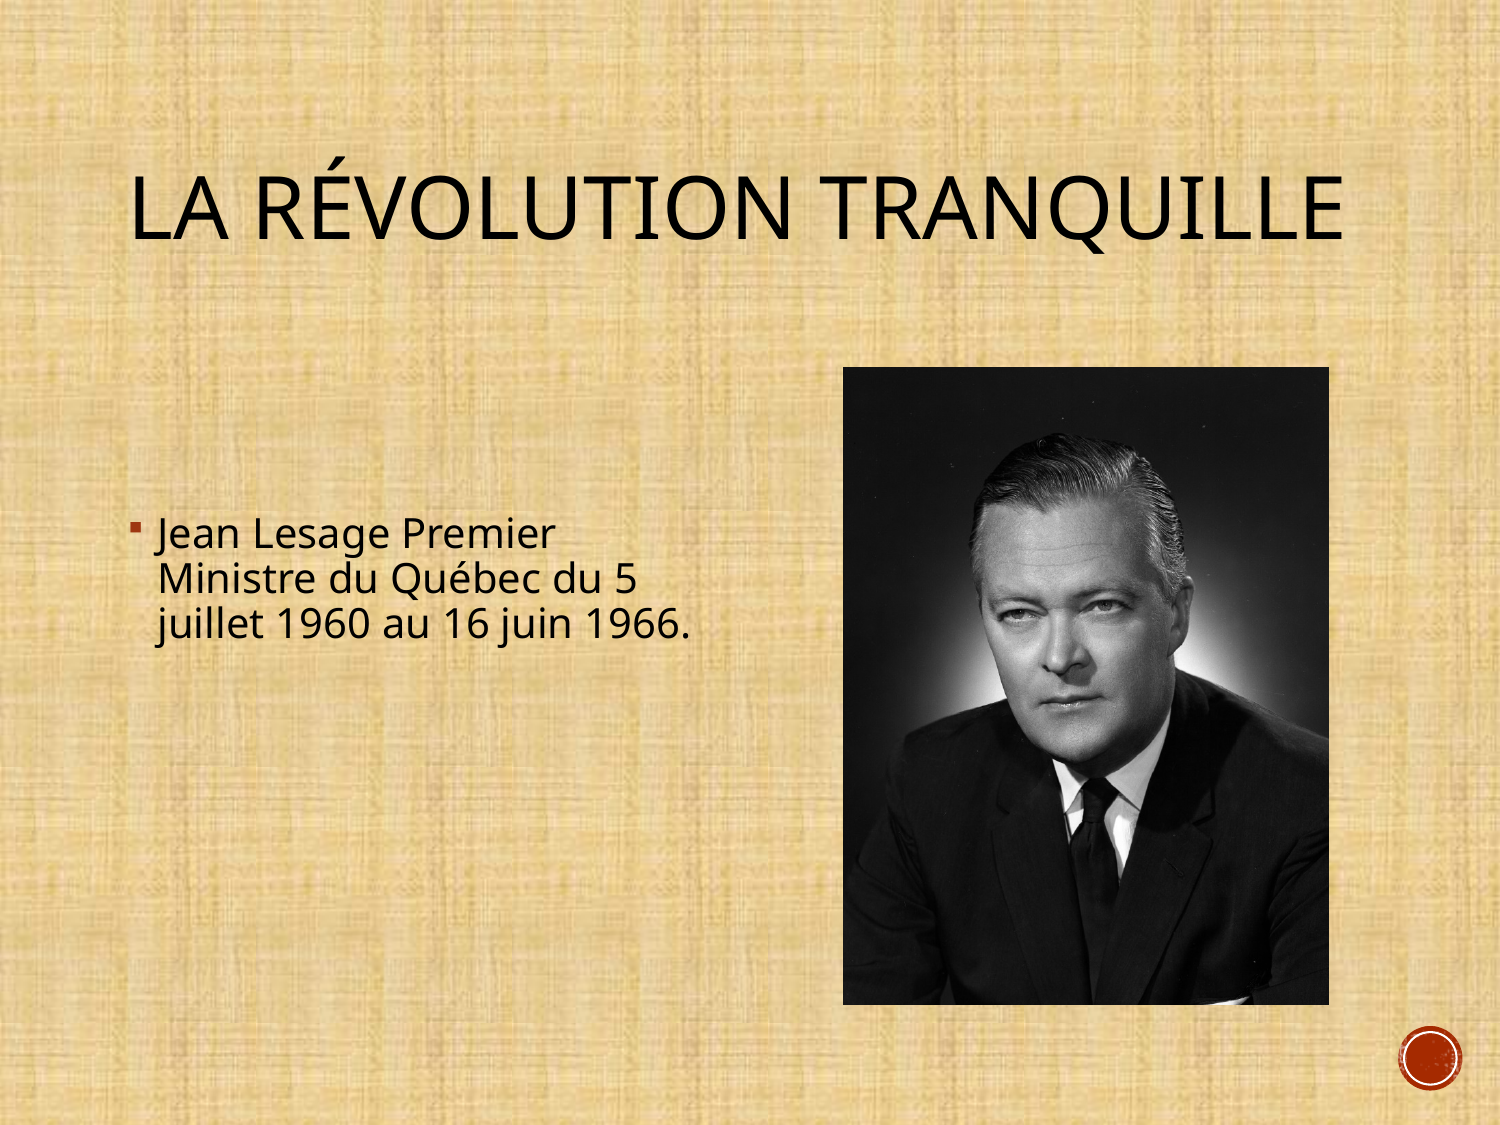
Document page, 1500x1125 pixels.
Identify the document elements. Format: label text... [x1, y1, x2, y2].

title La Révolution tranquille [112, 79, 1388, 344]
picture [0, 0, 1500, 1125]
list Jean Lesage Premier Ministre du Québec du 5 juillet 1960 au 16 juin 1966. [112, 360, 713, 1013]
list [847, 371, 1328, 1004]
